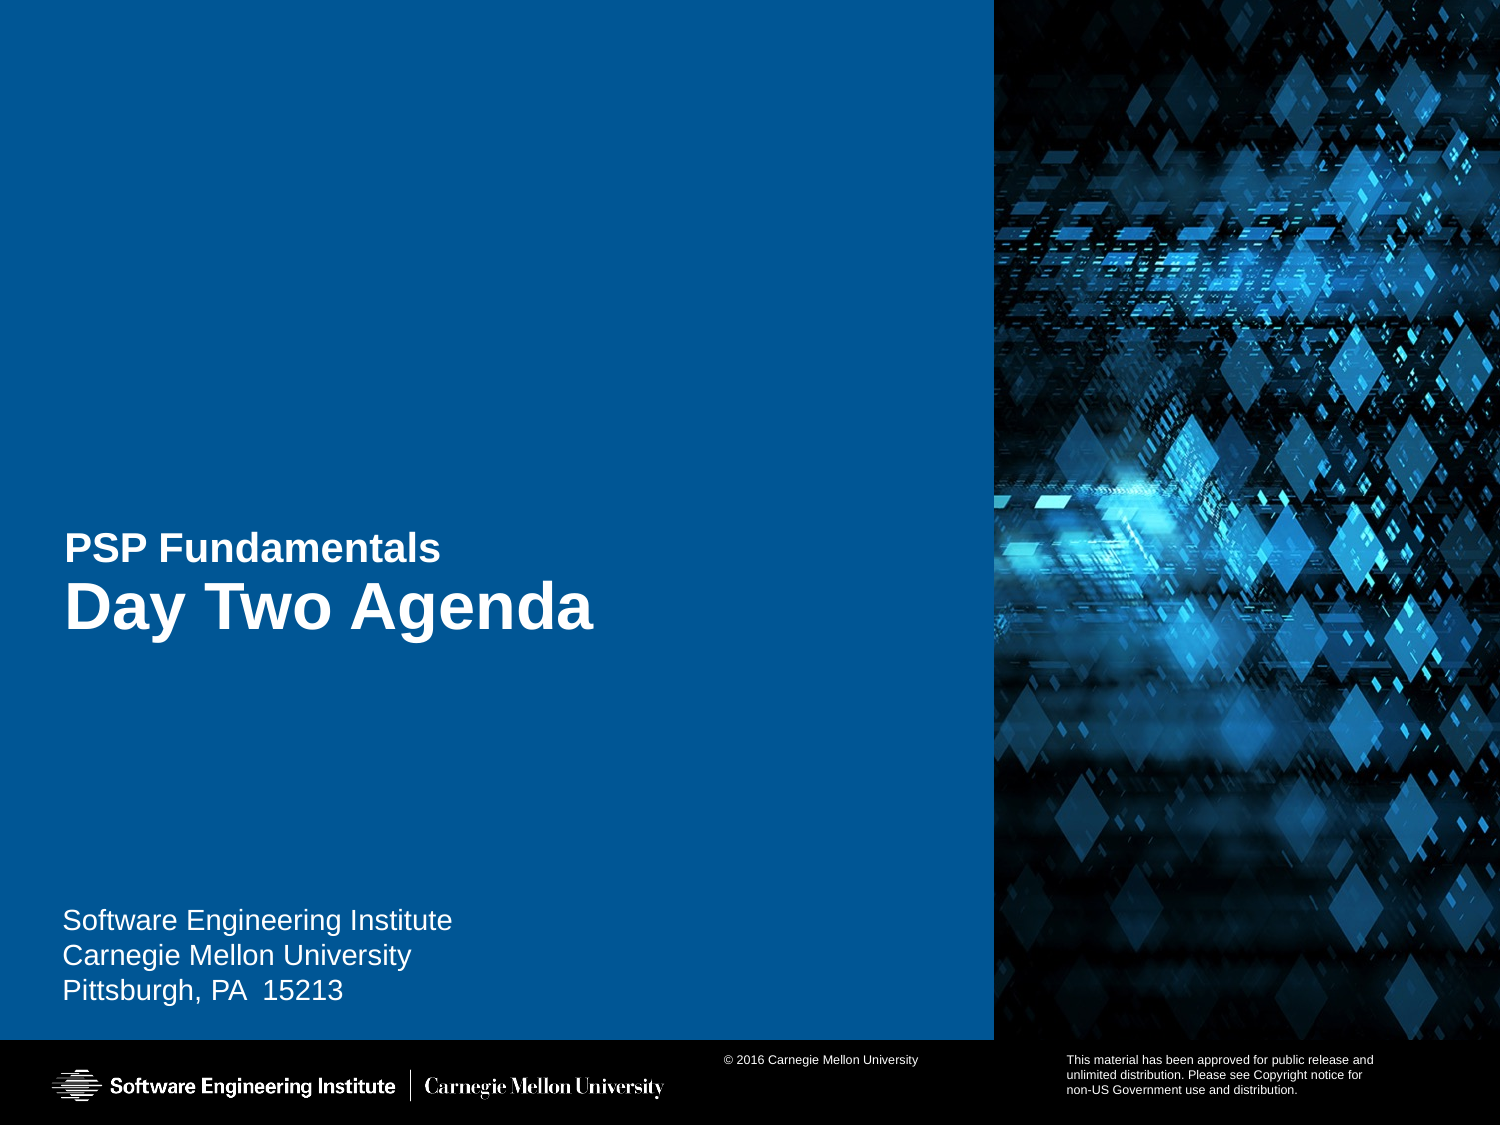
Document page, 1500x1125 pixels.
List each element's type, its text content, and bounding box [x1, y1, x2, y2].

picture [43, 1062, 673, 1106]
picture [994, 0, 1500, 1040]
title PSP Fundamentals Day Two Agenda [64, 43, 850, 644]
